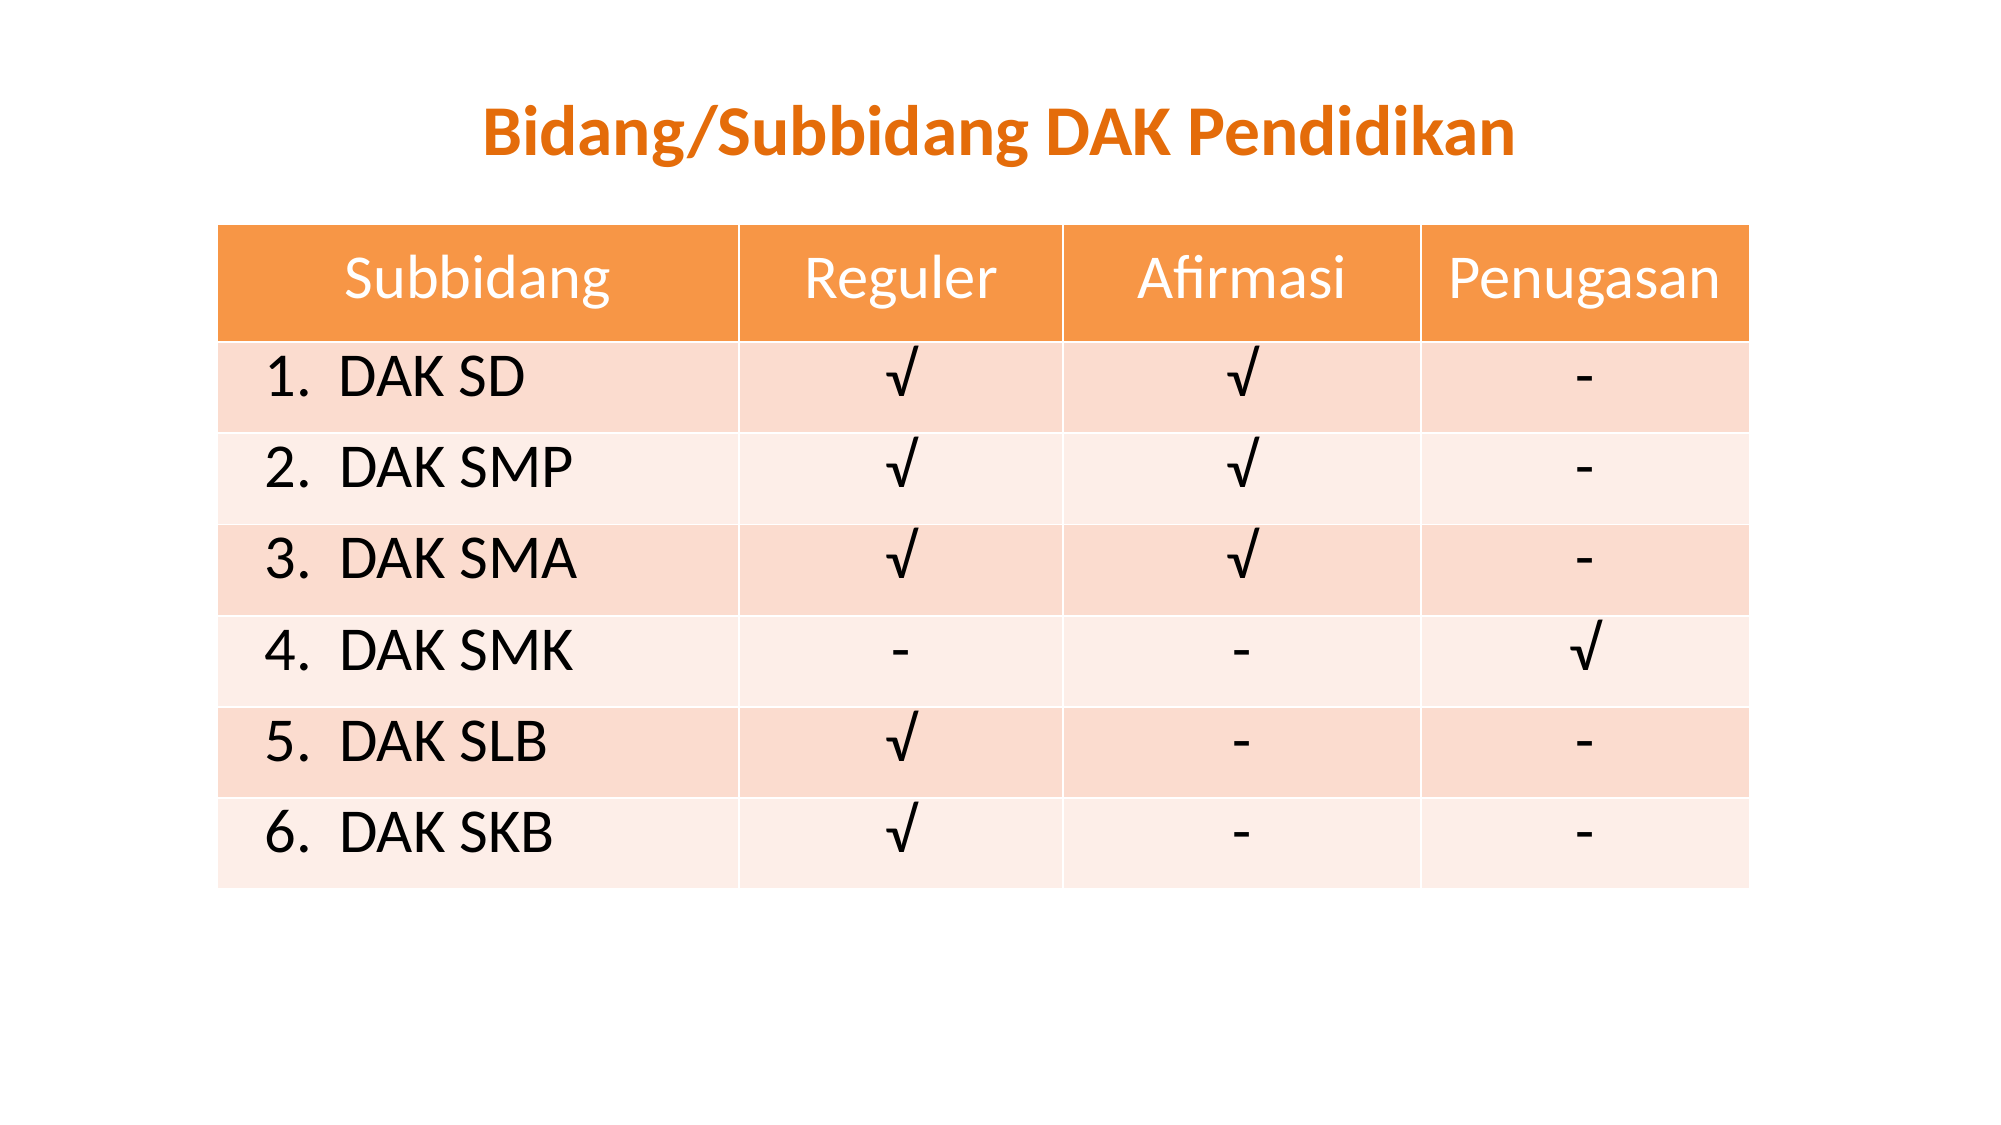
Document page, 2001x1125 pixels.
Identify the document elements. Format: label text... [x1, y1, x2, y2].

table_header Reguler [740, 225, 1062, 341]
table_cell √ [740, 434, 1062, 524]
table_cell DAK SLB [218, 708, 738, 797]
table_cell - [740, 617, 1062, 706]
table_cell DAK SMA [218, 525, 738, 615]
table_cell DAK SKB [218, 799, 738, 888]
table_cell DAK SD [218, 343, 738, 432]
table_cell √ [740, 525, 1062, 615]
table_cell - [1064, 799, 1420, 888]
title Bidang/Subbidang DAK Pendidikan [164, 45, 1836, 209]
table_cell √ [740, 708, 1062, 797]
table_cell - [1064, 617, 1420, 706]
table_cell √ [1064, 525, 1420, 615]
table_header Subbidang [218, 225, 738, 341]
table_cell √ [740, 343, 1062, 432]
table_cell √ [1422, 617, 1749, 706]
table_cell - [1064, 708, 1420, 797]
table_cell - [1422, 708, 1749, 797]
table_header Penugasan [1422, 225, 1749, 341]
table_cell √ [1064, 343, 1420, 432]
table_cell √ [740, 799, 1062, 888]
table_cell - [1422, 434, 1749, 524]
table_cell - [1422, 799, 1749, 888]
table_cell DAK SMK [218, 617, 738, 706]
table_cell DAK SMP [218, 434, 738, 524]
table_cell √ [1064, 434, 1420, 524]
table_header Afirmasi [1064, 225, 1420, 341]
table_cell - [1422, 525, 1749, 615]
table_cell - [1422, 343, 1749, 432]
